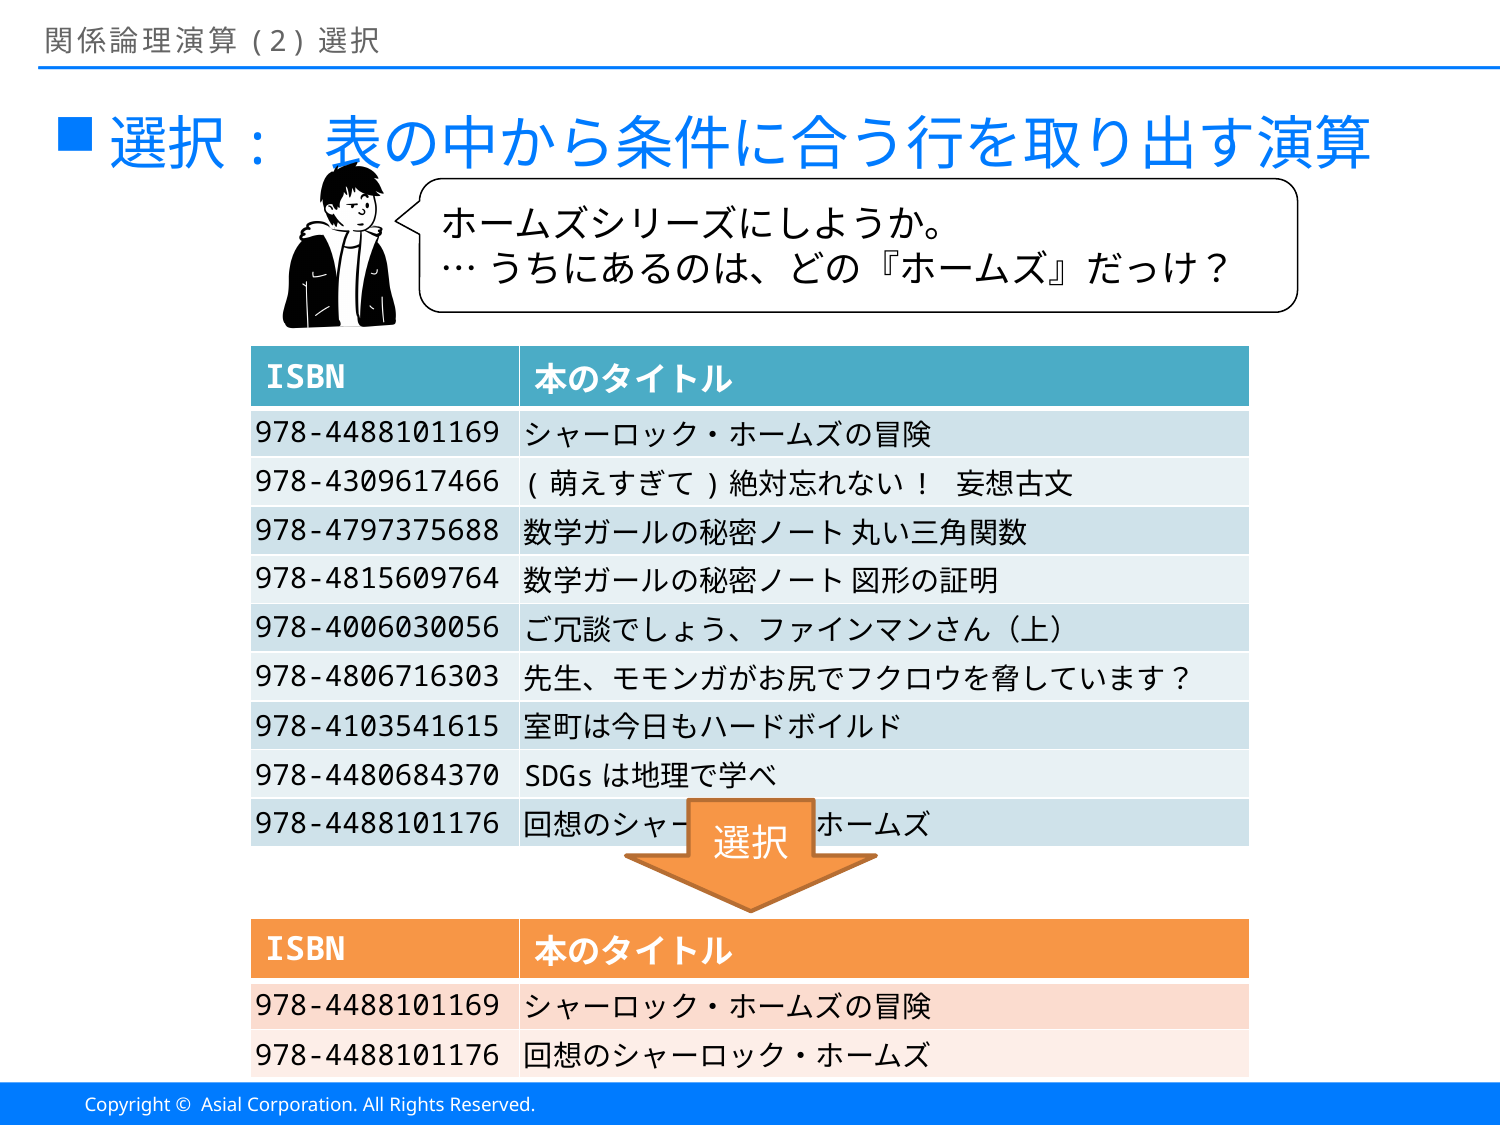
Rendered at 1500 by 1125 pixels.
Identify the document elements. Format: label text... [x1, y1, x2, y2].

list 選択: 表の中から条件に合う行を取り出す演算 [38, 84, 1459, 988]
table_cell 978-4488101176 [251, 1030, 519, 1077]
table_cell 978-4488101169 [251, 984, 519, 1029]
table_cell 978-4103541615 [251, 702, 519, 749]
table_cell 回想のシャーロック・ホームズ [520, 1030, 1249, 1077]
table_cell 数学ガールの秘密ノート 丸い三角関数 [520, 507, 1249, 554]
table_cell 978-4006030056 [251, 604, 519, 651]
table_cell (萌えすぎて)絶対忘れない! 妄想古文 [520, 458, 1249, 505]
table_cell シャーロック・ホームズの冒険 [520, 984, 1249, 1029]
table_header 本のタイトル [520, 346, 1249, 406]
table_cell 先生、モモンガがお尻でフクロウを脅しています？ [520, 653, 1249, 700]
table_cell 978-4488101176 [251, 799, 519, 846]
table_cell ご冗談でしょう、ファインマンさん（上） [520, 604, 1249, 651]
text_box ホームズシリーズにしようか。 …うちにあるのは、どの『ホームズ』だっけ？ [404, 176, 1300, 315]
picture [277, 158, 400, 333]
table_cell 978-4815609764 [251, 556, 519, 603]
table_cell 978-4480684370 [251, 750, 519, 797]
table_cell 978-4309617466 [251, 458, 519, 505]
title 関係論理演算(2)選択 [29, 7, 1223, 72]
table_cell 978-4488101169 [251, 411, 519, 456]
table_header 本のタイトル [520, 919, 1249, 978]
table_cell 室町は今日もハードボイルド [520, 702, 1249, 749]
table_header ISBN [251, 919, 519, 978]
table_cell 978-4806716303 [251, 653, 519, 700]
table_cell SDGsは地理で学べ [520, 750, 1249, 797]
table_cell 数学ガールの秘密ノート 図形の証明 [520, 556, 1249, 603]
table_cell 978-4797375688 [251, 507, 519, 554]
text_box 選択 [623, 797, 879, 914]
table_cell 回想のシャーロック・ホームズ [816, 799, 1249, 846]
table_header ISBN [251, 346, 519, 406]
table_cell シャーロック・ホームズの冒険 [520, 411, 1249, 456]
table_cell 回想のシャーロック・ホームズ [520, 799, 686, 846]
